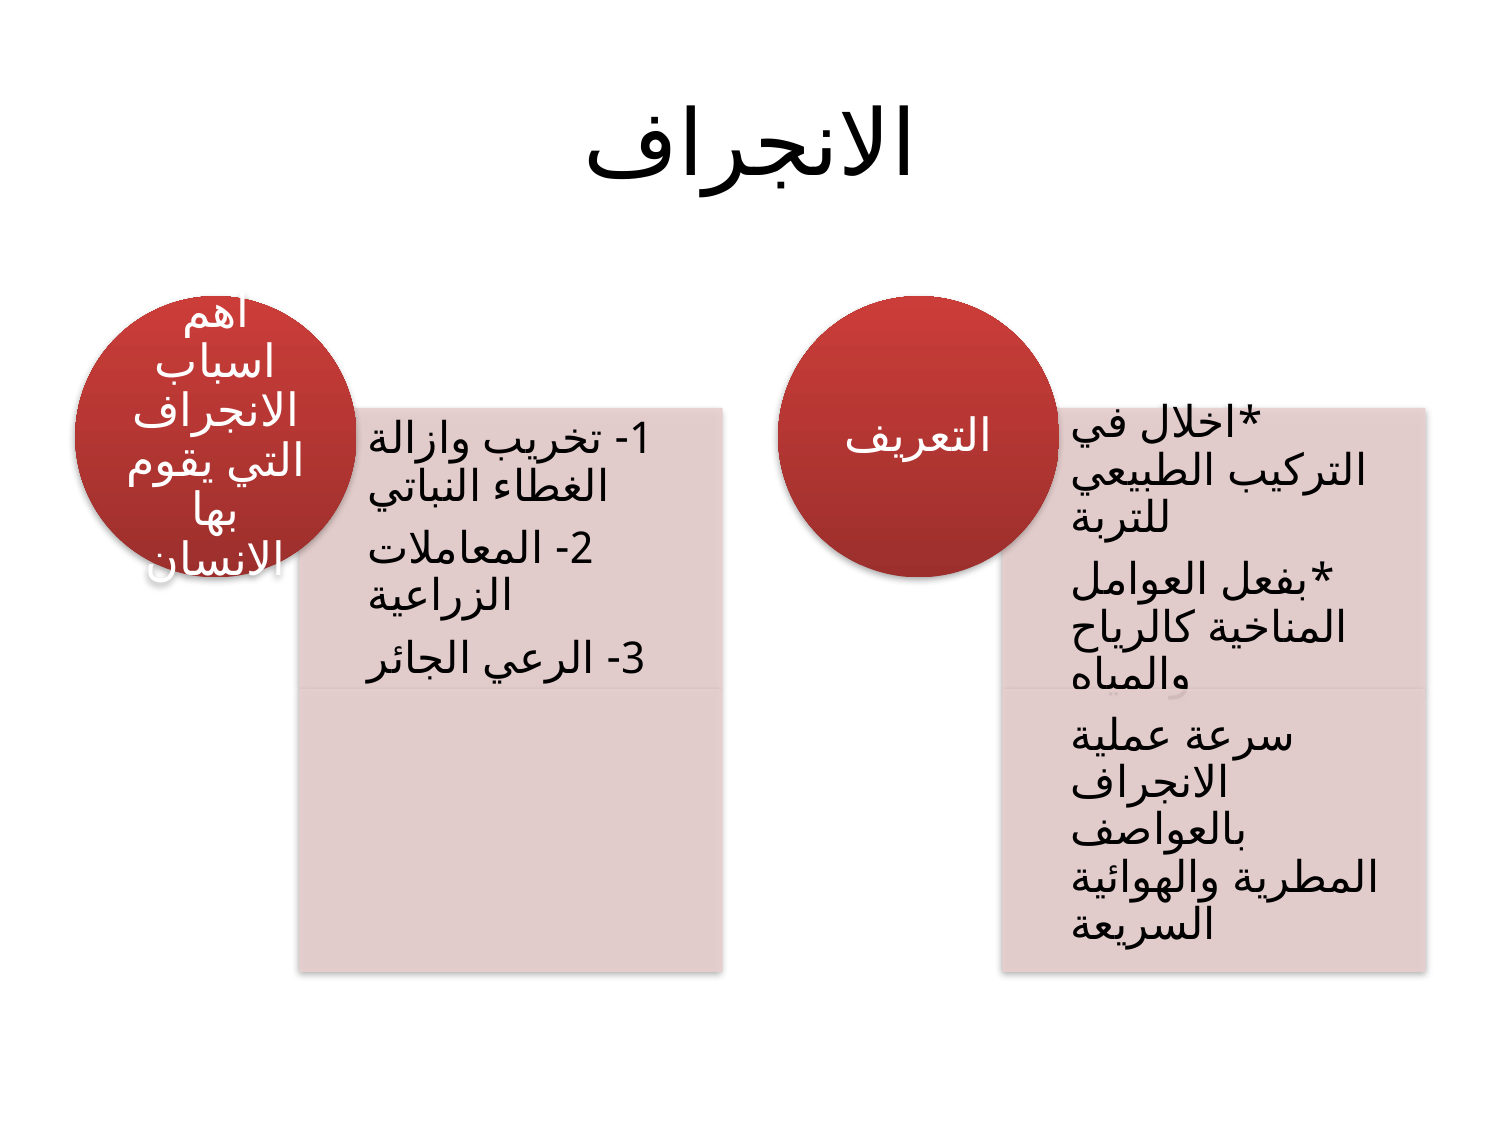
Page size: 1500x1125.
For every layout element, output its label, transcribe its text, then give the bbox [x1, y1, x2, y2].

title الانجراف [75, 45, 1425, 233]
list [74, 262, 1426, 1006]
